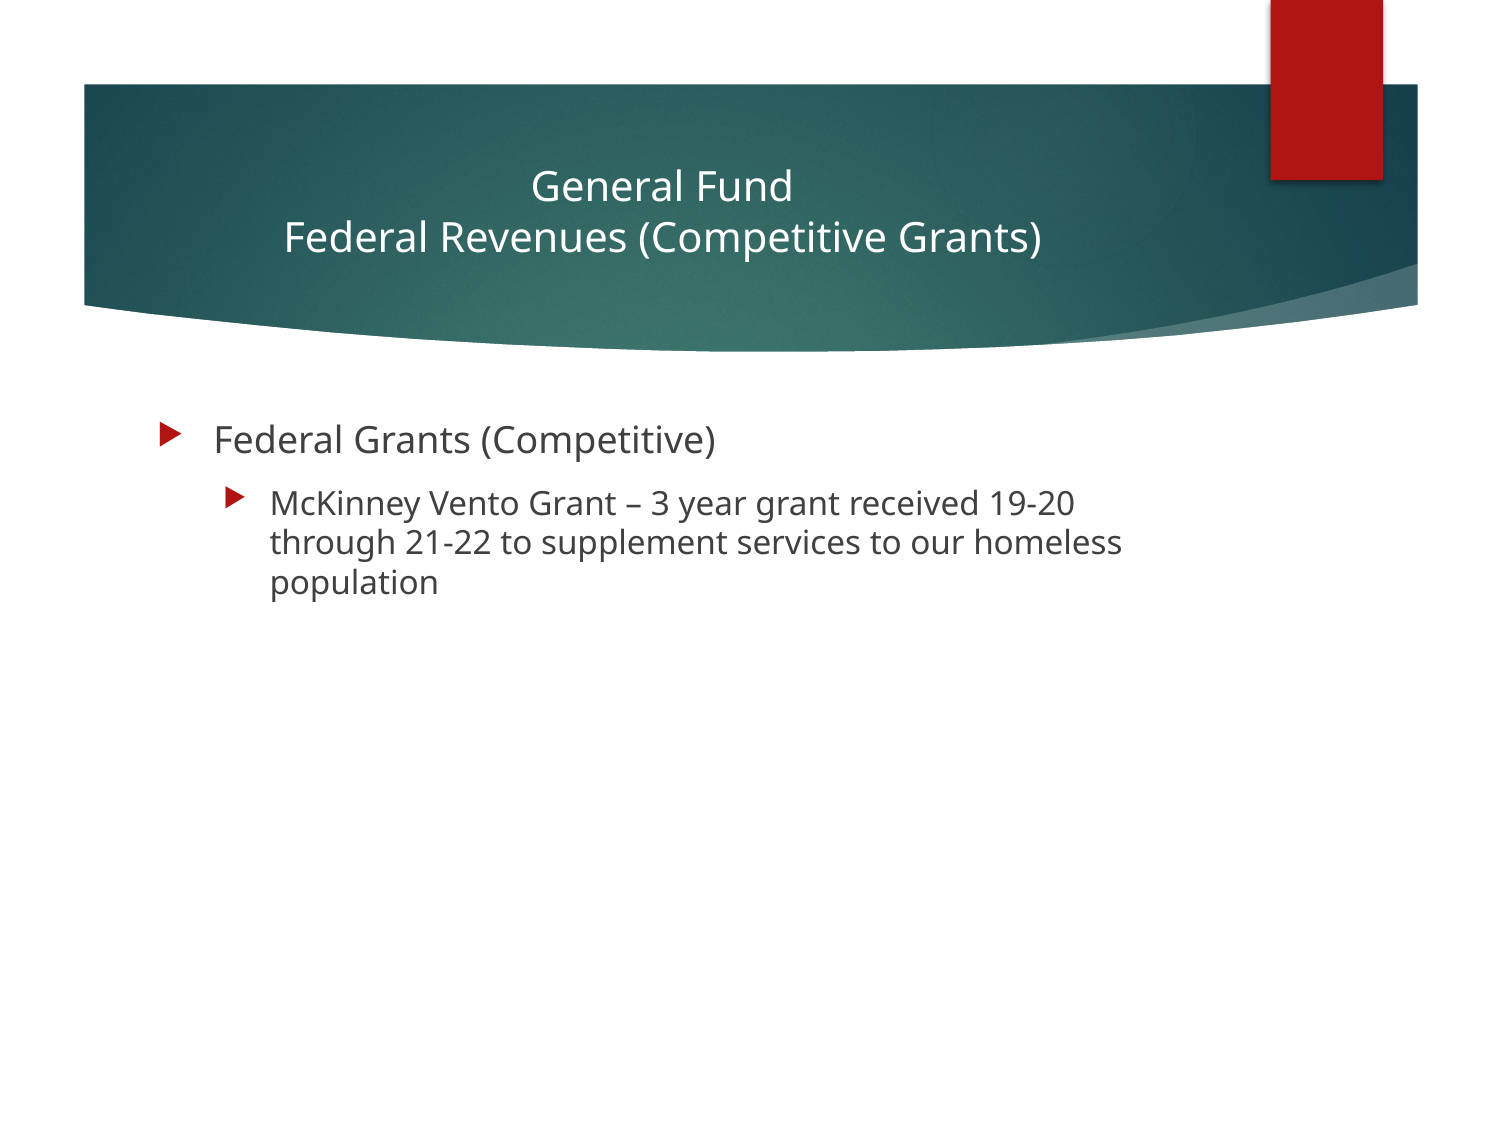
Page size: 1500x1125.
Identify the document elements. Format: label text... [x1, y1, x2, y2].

title General Fund Federal Revenues (Competitive Grants) [142, 152, 1183, 269]
list Federal Grants (Competitive) McKinney Vento Grant – 3 year grant received 19-20 through 21-22 to supplement services to our homeless population [142, 408, 1183, 988]
